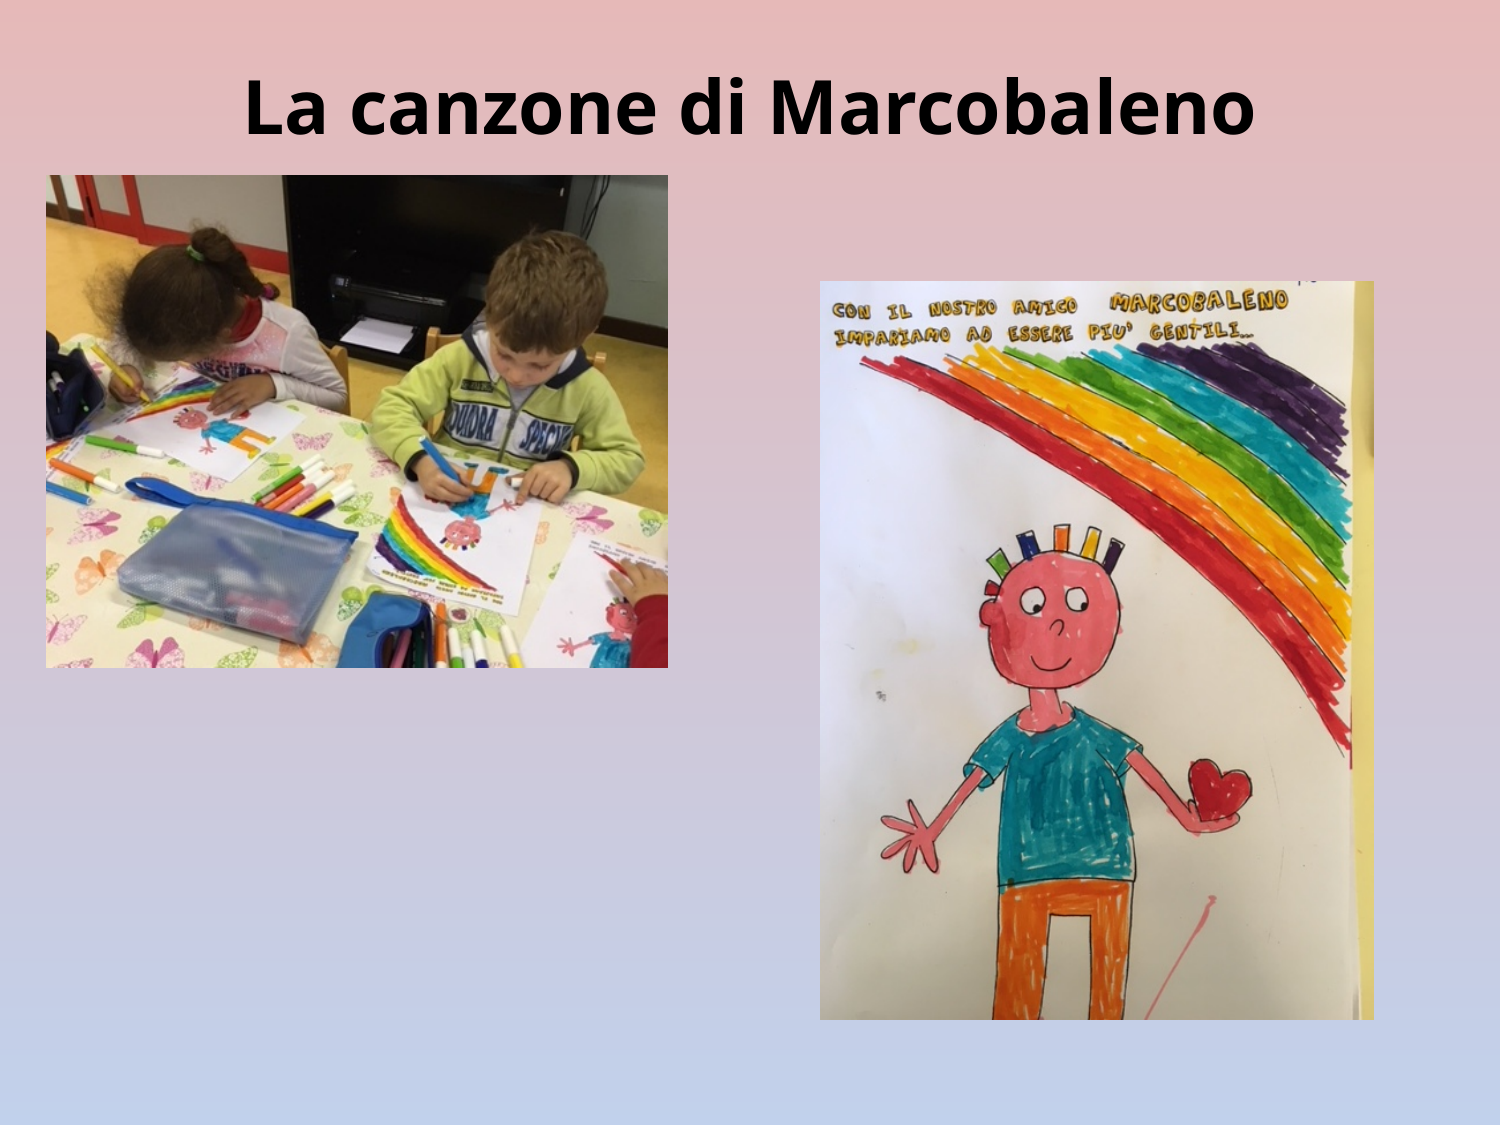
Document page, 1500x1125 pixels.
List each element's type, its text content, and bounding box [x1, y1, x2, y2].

picture [820, 280, 1375, 1020]
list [46, 175, 669, 668]
title La canzone di Marcobaleno [74, 44, 1426, 165]
